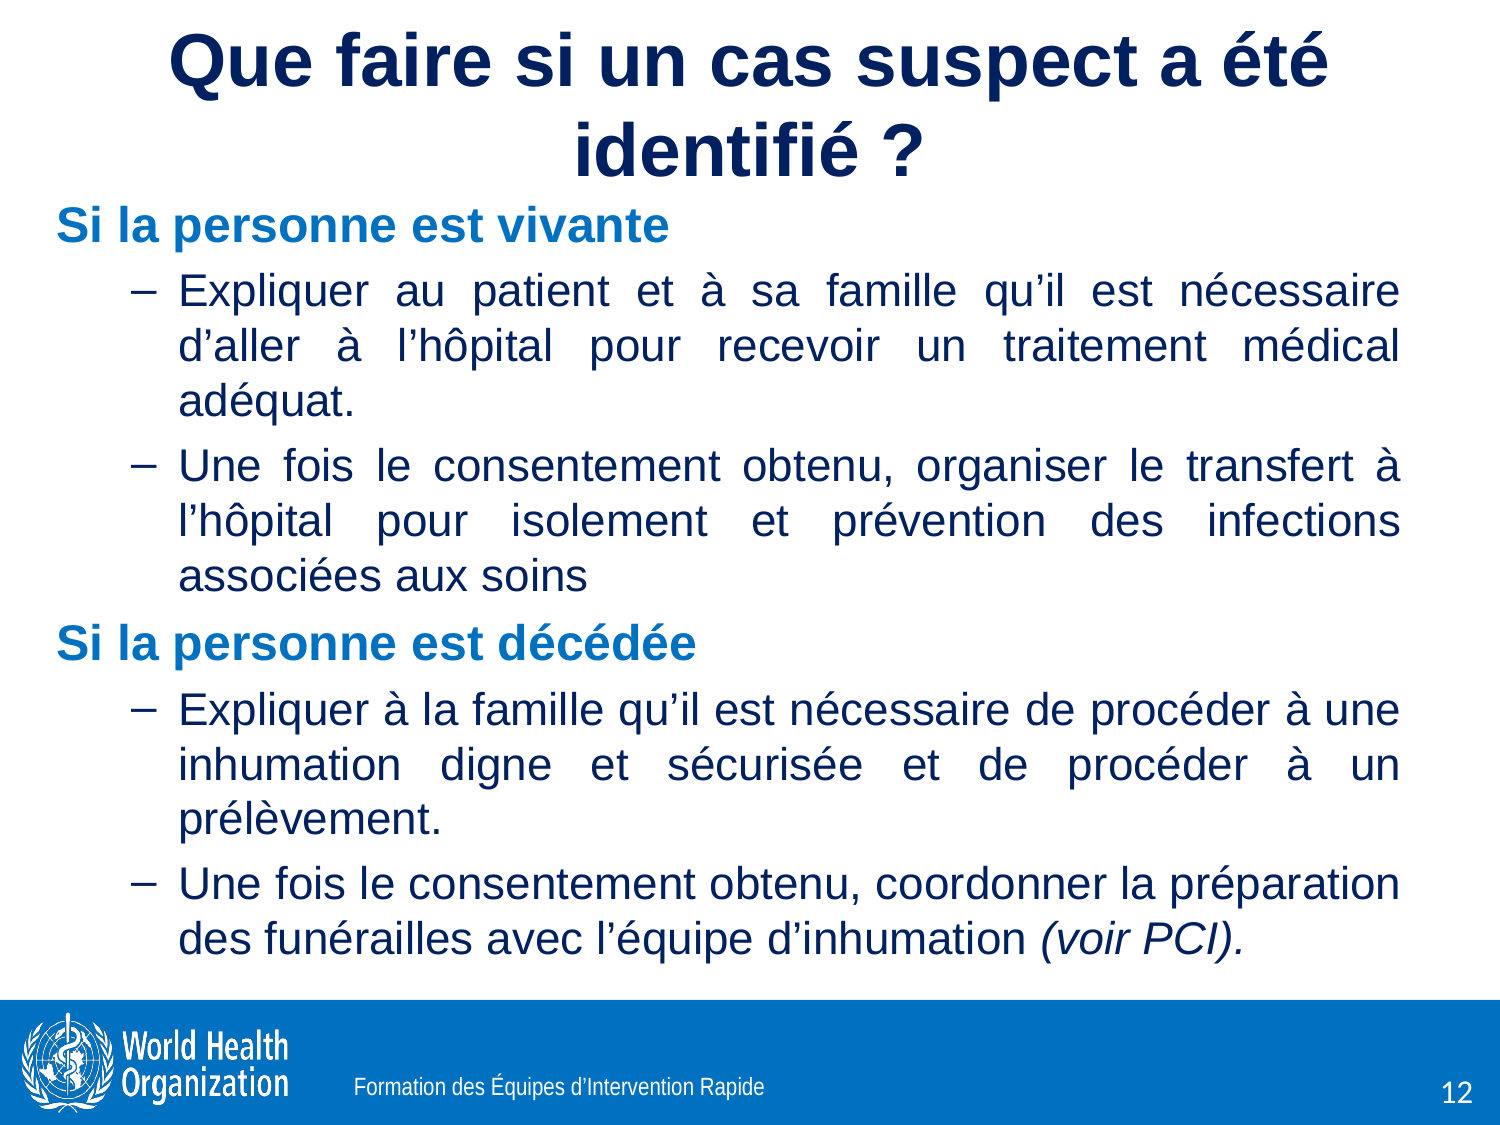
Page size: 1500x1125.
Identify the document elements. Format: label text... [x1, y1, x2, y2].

list Si la personne est vivante Expliquer au patient et à sa famille qu’il est nécessaire d’aller à l’hôpital pour recevoir un traitement médical adéquat. Une fois le consentement obtenu, organiser le transfert à l’hôpital pour isolement et prévention des infections associées aux soins Si la personne est décédée Expliquer à la famille qu’il est nécessaire de procéder à une inhumation digne et sécurisée et de procéder à un prélèvement. Une fois le consentement obtenu, coordonner la préparation des funérailles avec l’équipe d’inhumation (voir PCI). [41, 184, 1418, 894]
picture [21, 1012, 288, 1113]
title Que faire si un cas suspect a été identifié ? [0, 7, 1500, 195]
